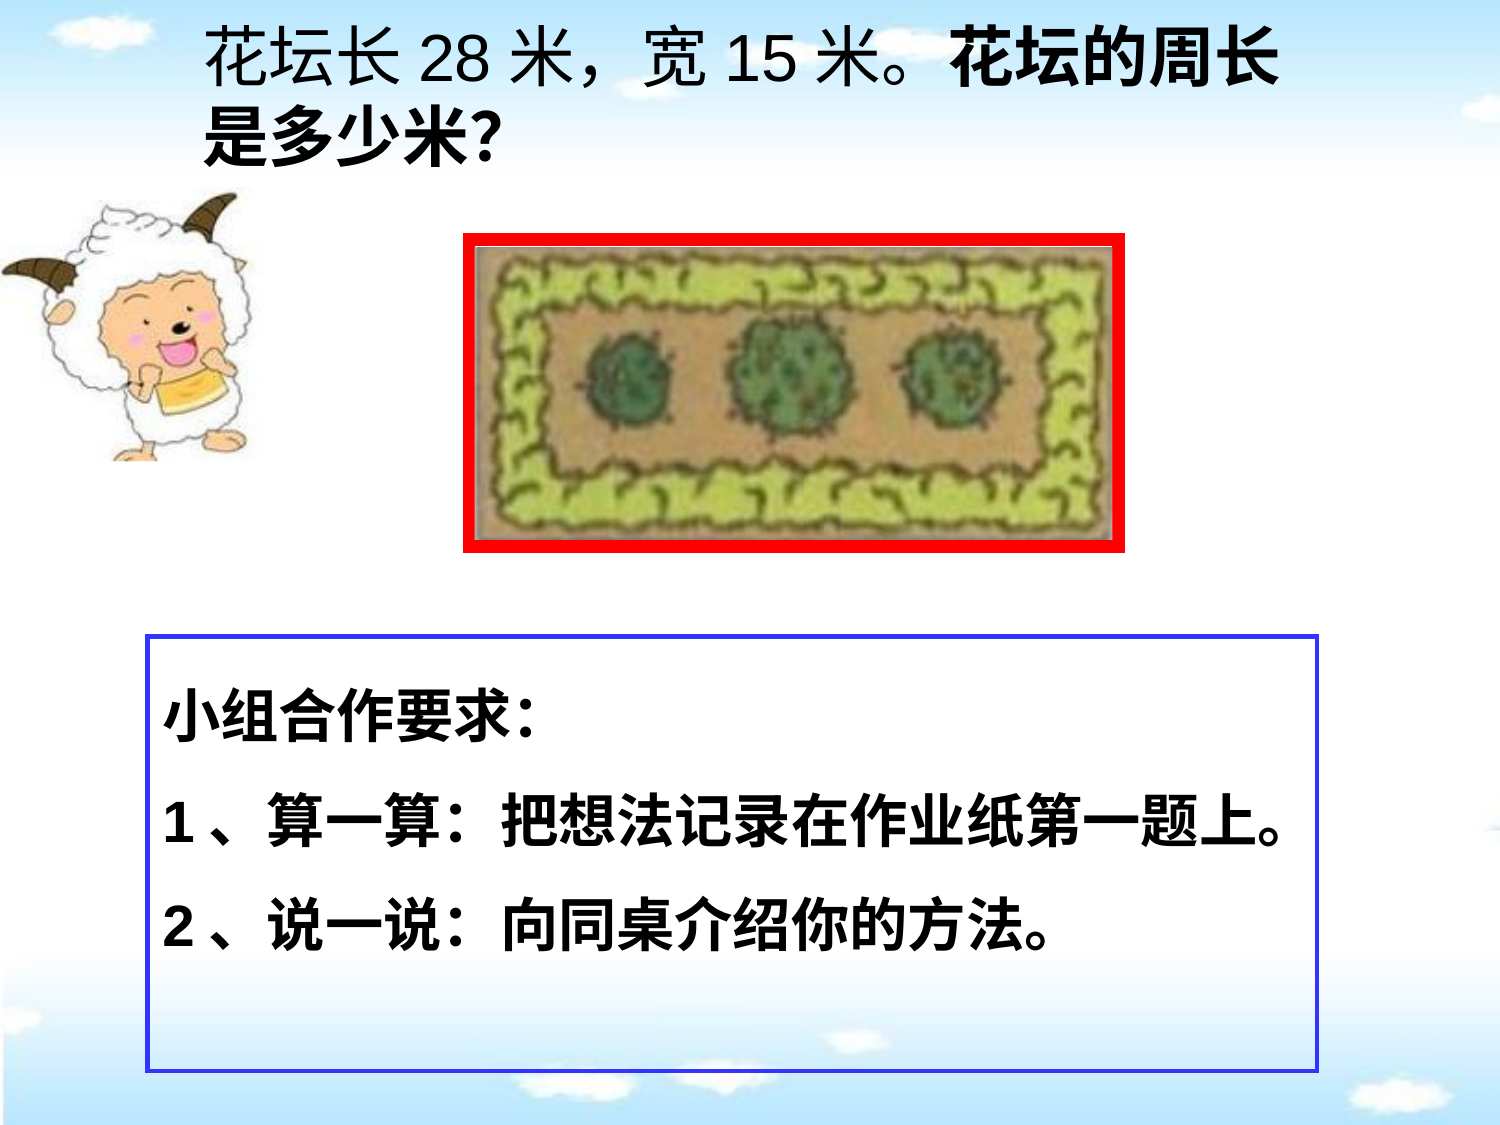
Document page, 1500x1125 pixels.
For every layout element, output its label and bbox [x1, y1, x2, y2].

text_box [469, 239, 1119, 547]
picture [0, 0, 1500, 1125]
